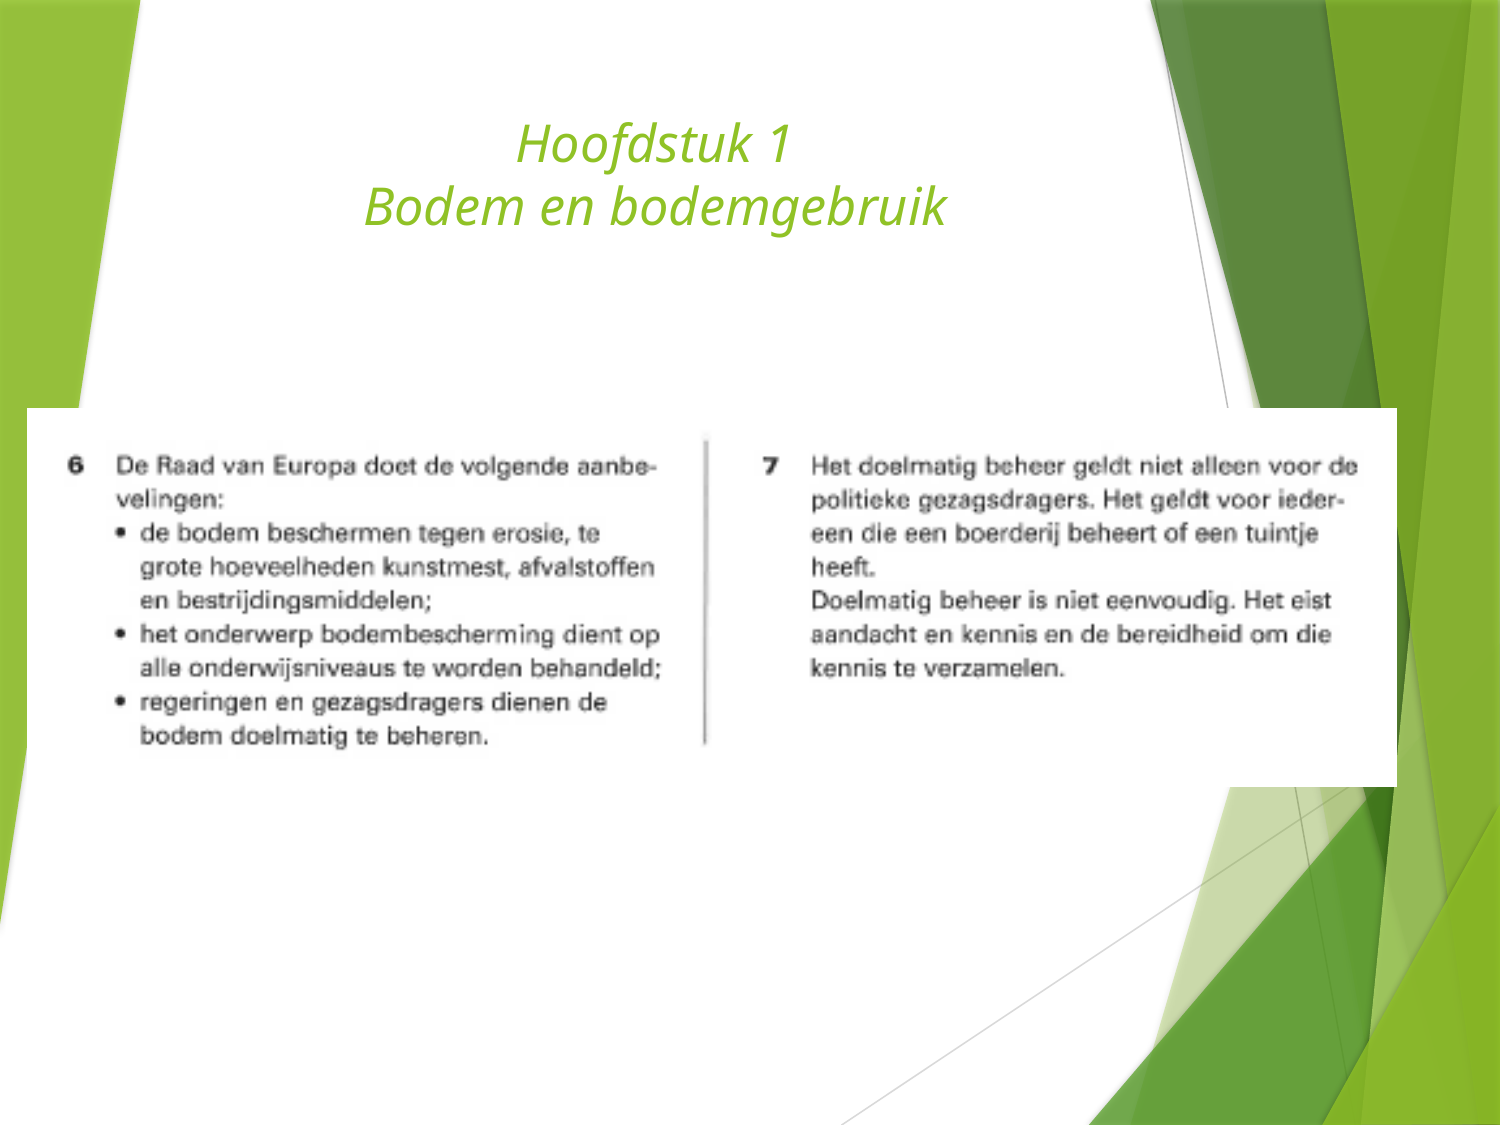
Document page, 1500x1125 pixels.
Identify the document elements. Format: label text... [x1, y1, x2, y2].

picture [26, 408, 1397, 787]
title Hoofdstuk 1 Bodem en bodemgebruik [112, 101, 1199, 244]
